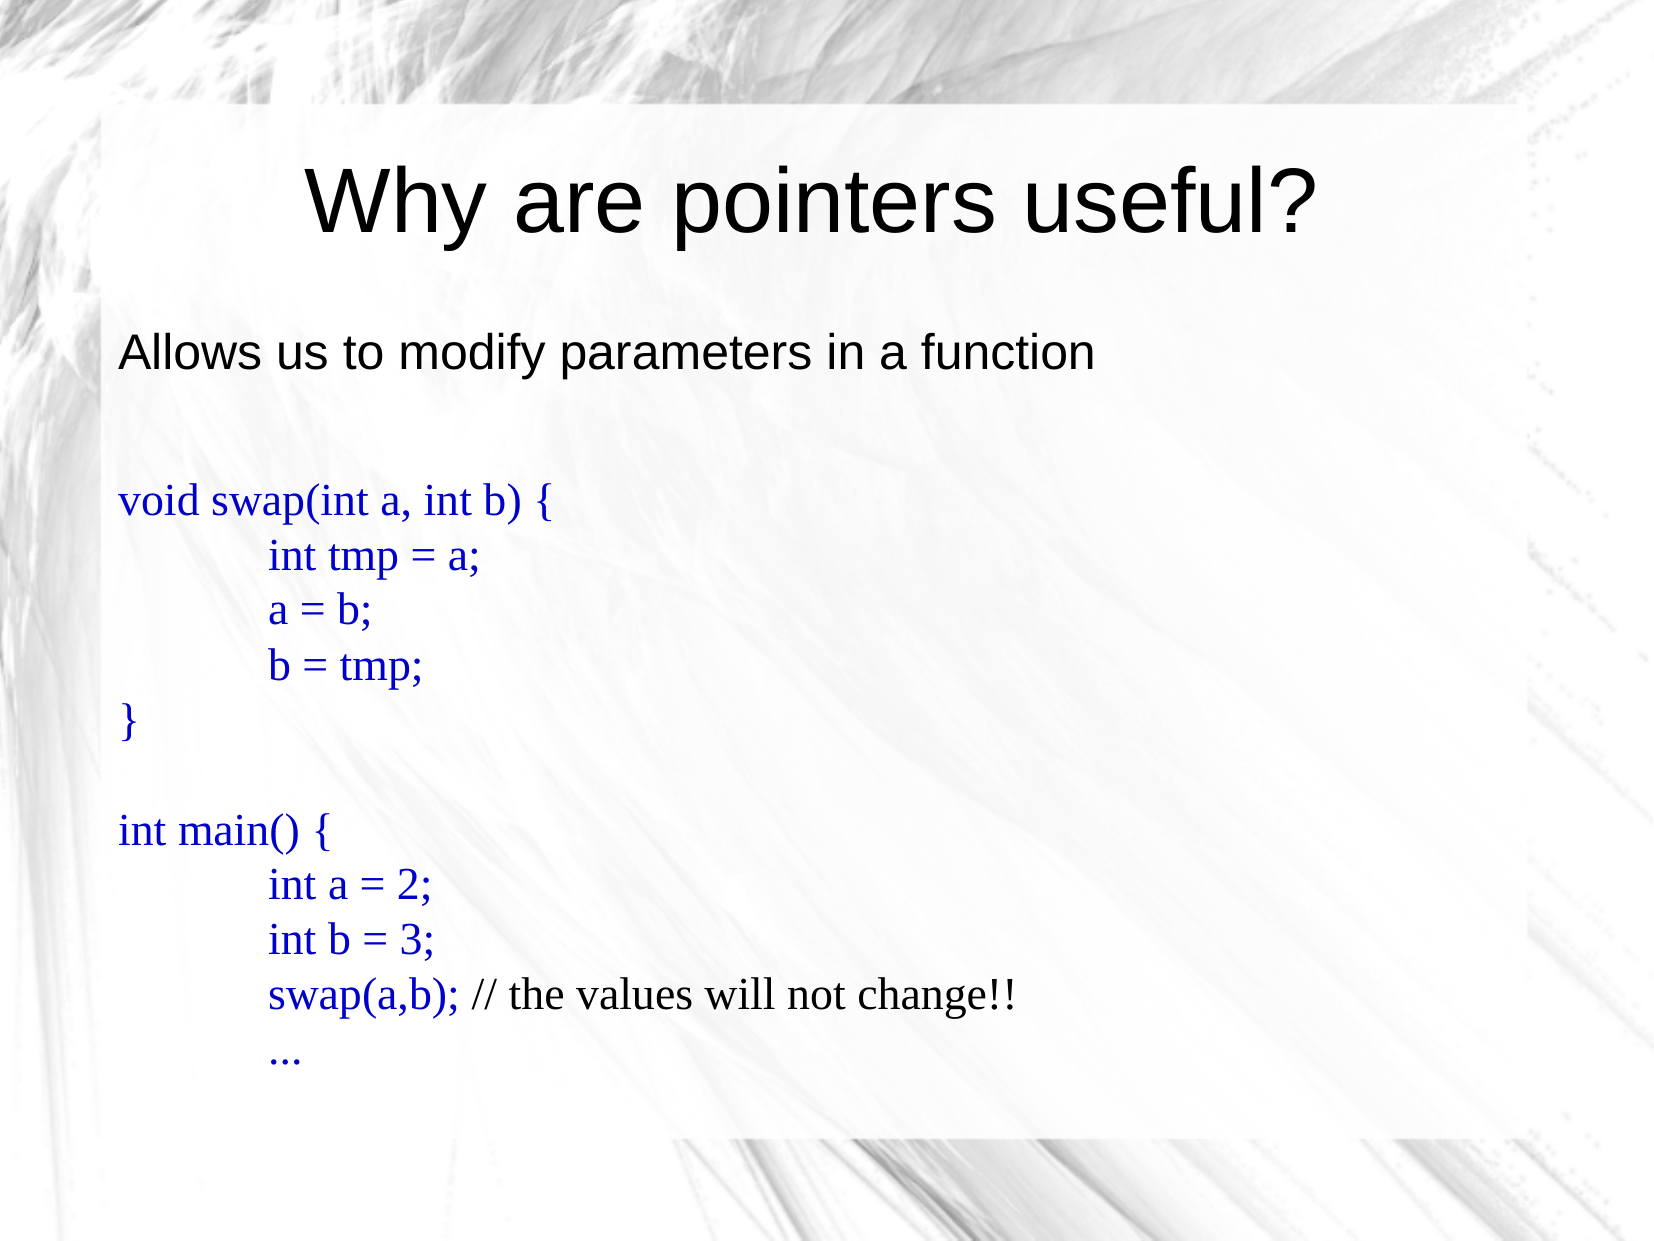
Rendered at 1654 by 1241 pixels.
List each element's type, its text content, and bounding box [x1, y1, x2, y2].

title Why are pointers useful? [118, 112, 1506, 281]
picture [0, 0, 1654, 1241]
list Allows us to modify parameters in a function void swap(int a, int b) { int tmp = a; a = b; b = tmp; } int main() { int a = 2; int b = 3; swap(a,b); // the values will not change!! ... [118, 319, 1571, 1109]
